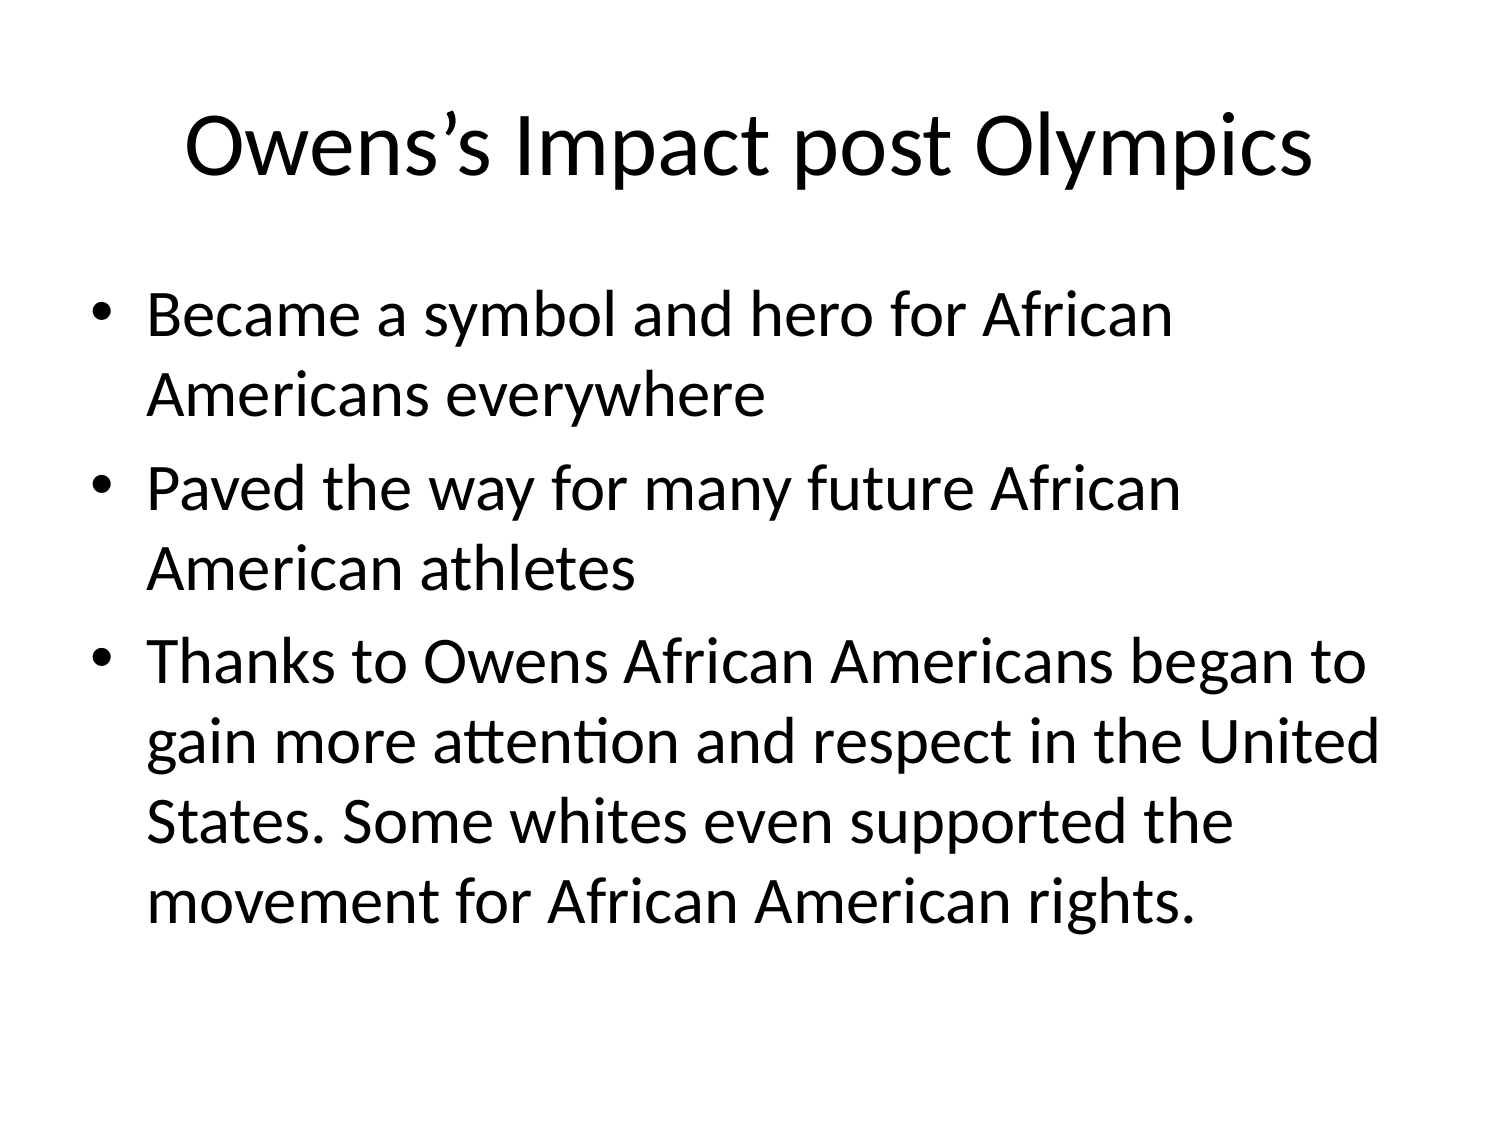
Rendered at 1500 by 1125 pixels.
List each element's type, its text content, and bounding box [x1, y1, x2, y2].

title Owens’s Impact post Olympics [75, 45, 1425, 233]
list Became a symbol and hero for African Americans everywhere Paved the way for many future African American athletes Thanks to Owens African Americans began to gain more attention and respect in the United States. Some whites even supported the movement for African American rights. [75, 262, 1425, 1005]
